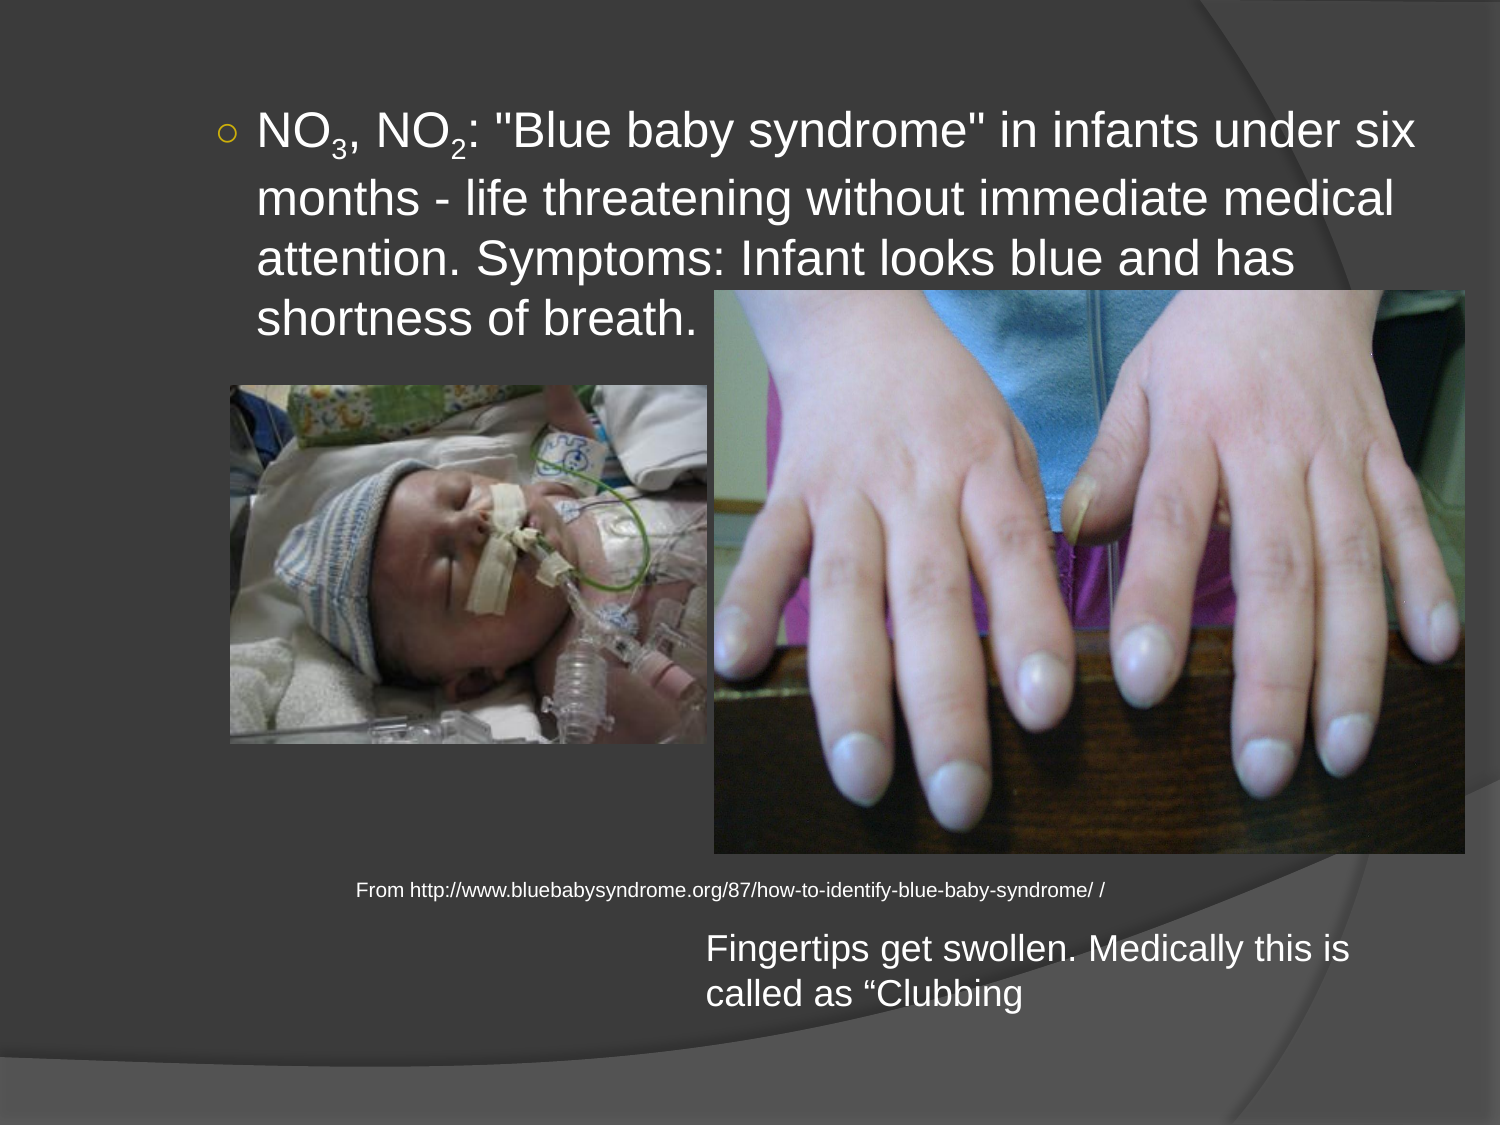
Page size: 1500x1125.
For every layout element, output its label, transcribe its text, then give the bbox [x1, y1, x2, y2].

text_box Fingertips get swollen. Medically this is called as “Clubbing [690, 916, 1441, 1022]
text_box From http://www.bluebabysyndrome.org/87/how-to-identify-blue-baby-syndrome/ / [340, 869, 1120, 910]
picture [229, 385, 706, 744]
list NO3, NO2: "Blue baby syndrome" in infants under six months - life threatening without immediate medical attention. Symptoms: Infant looks blue and has shortness of breath. [76, 90, 1471, 386]
picture [714, 290, 1465, 854]
